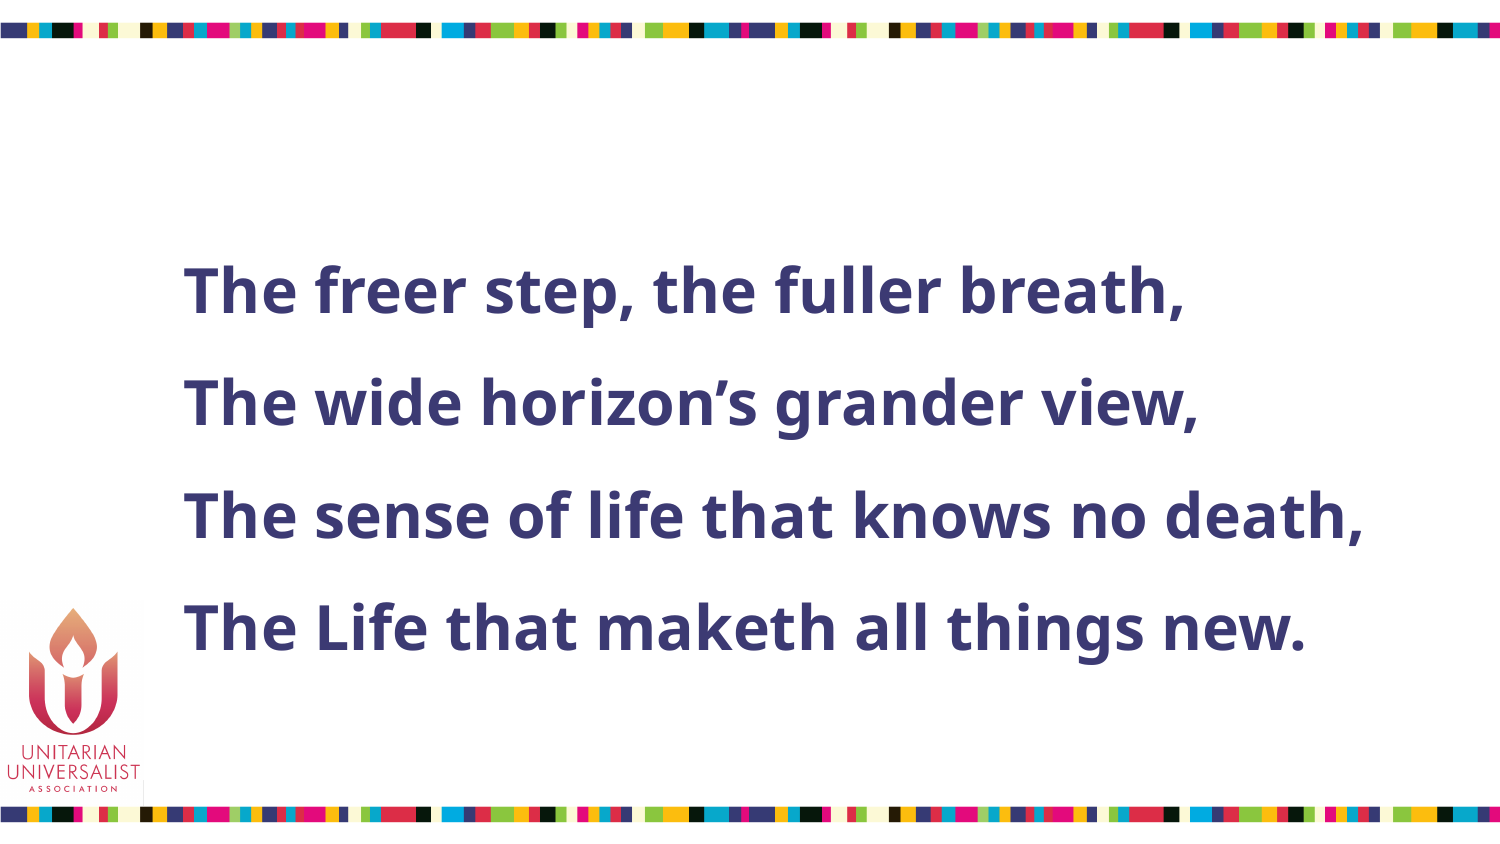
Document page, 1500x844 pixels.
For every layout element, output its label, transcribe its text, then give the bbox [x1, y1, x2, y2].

picture [0, 22, 1500, 40]
picture [0, 600, 1500, 824]
text_box The freer step, the fuller breath, The wide horizon’s grander view, The sense of life that knows no death, The Life that maketh all things new. [168, 198, 1487, 678]
